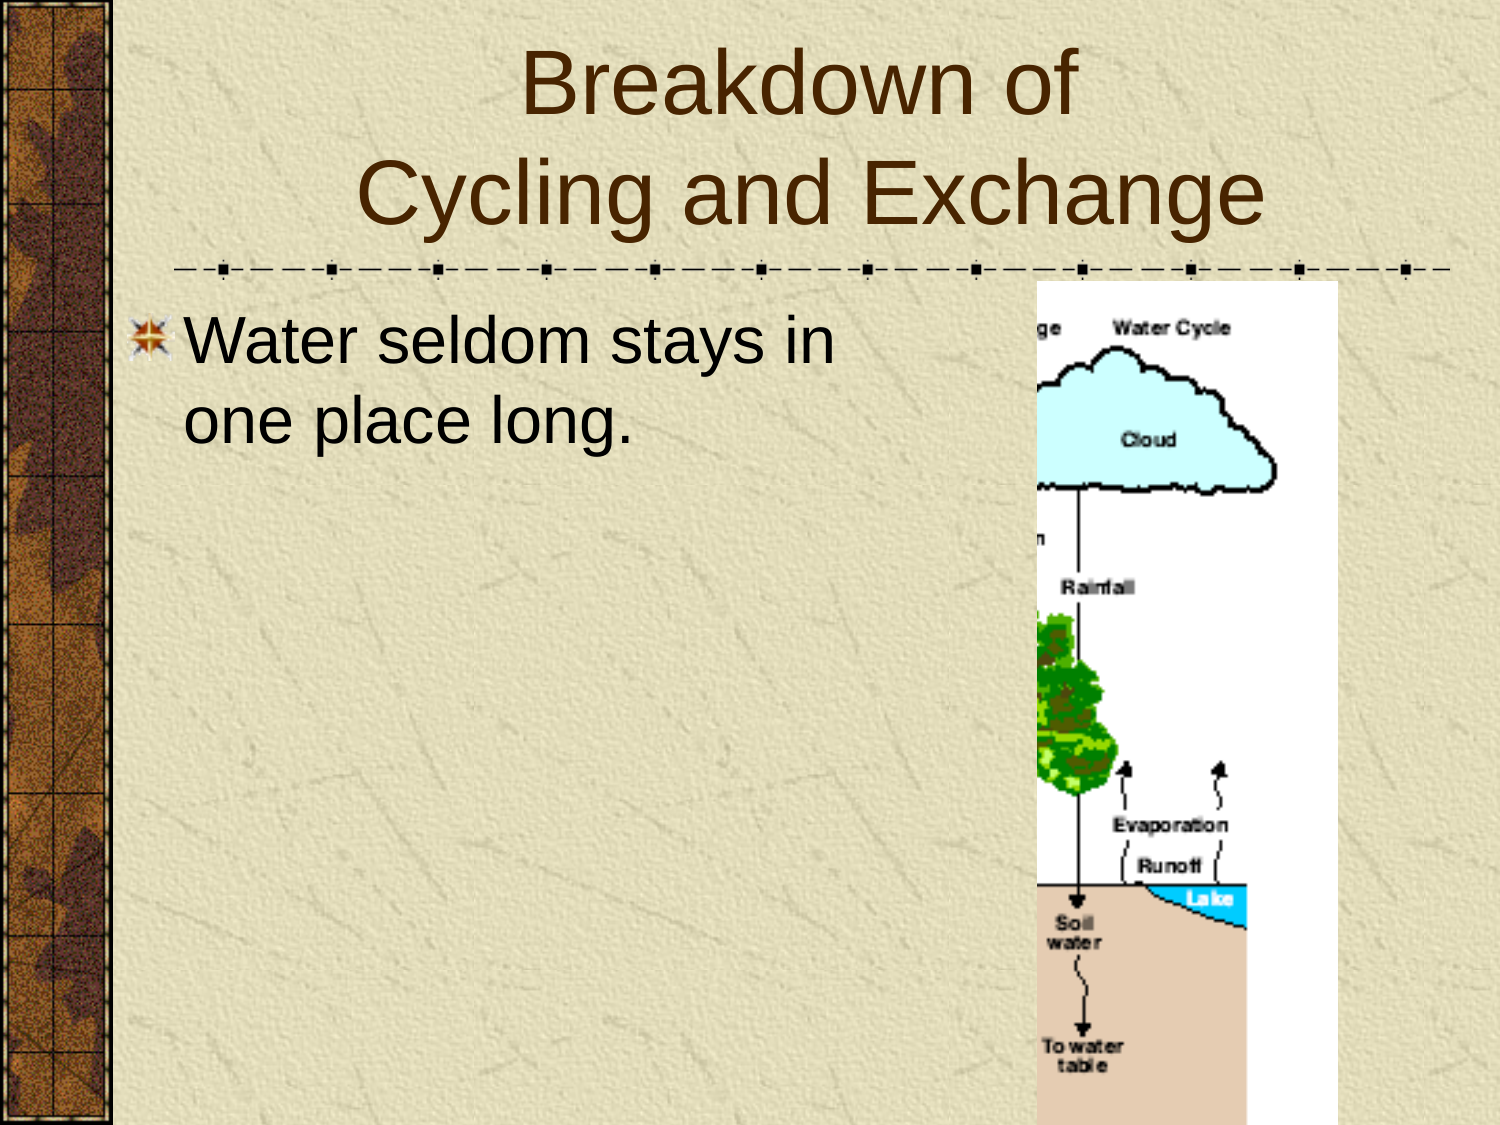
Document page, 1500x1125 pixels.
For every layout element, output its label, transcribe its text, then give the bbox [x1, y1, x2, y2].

picture [127, 313, 175, 361]
list Water seldom stays in one place long. [112, 289, 963, 1125]
picture [0, 0, 1500, 1125]
title Breakdown of Cycling and Exchange [174, 62, 1451, 251]
